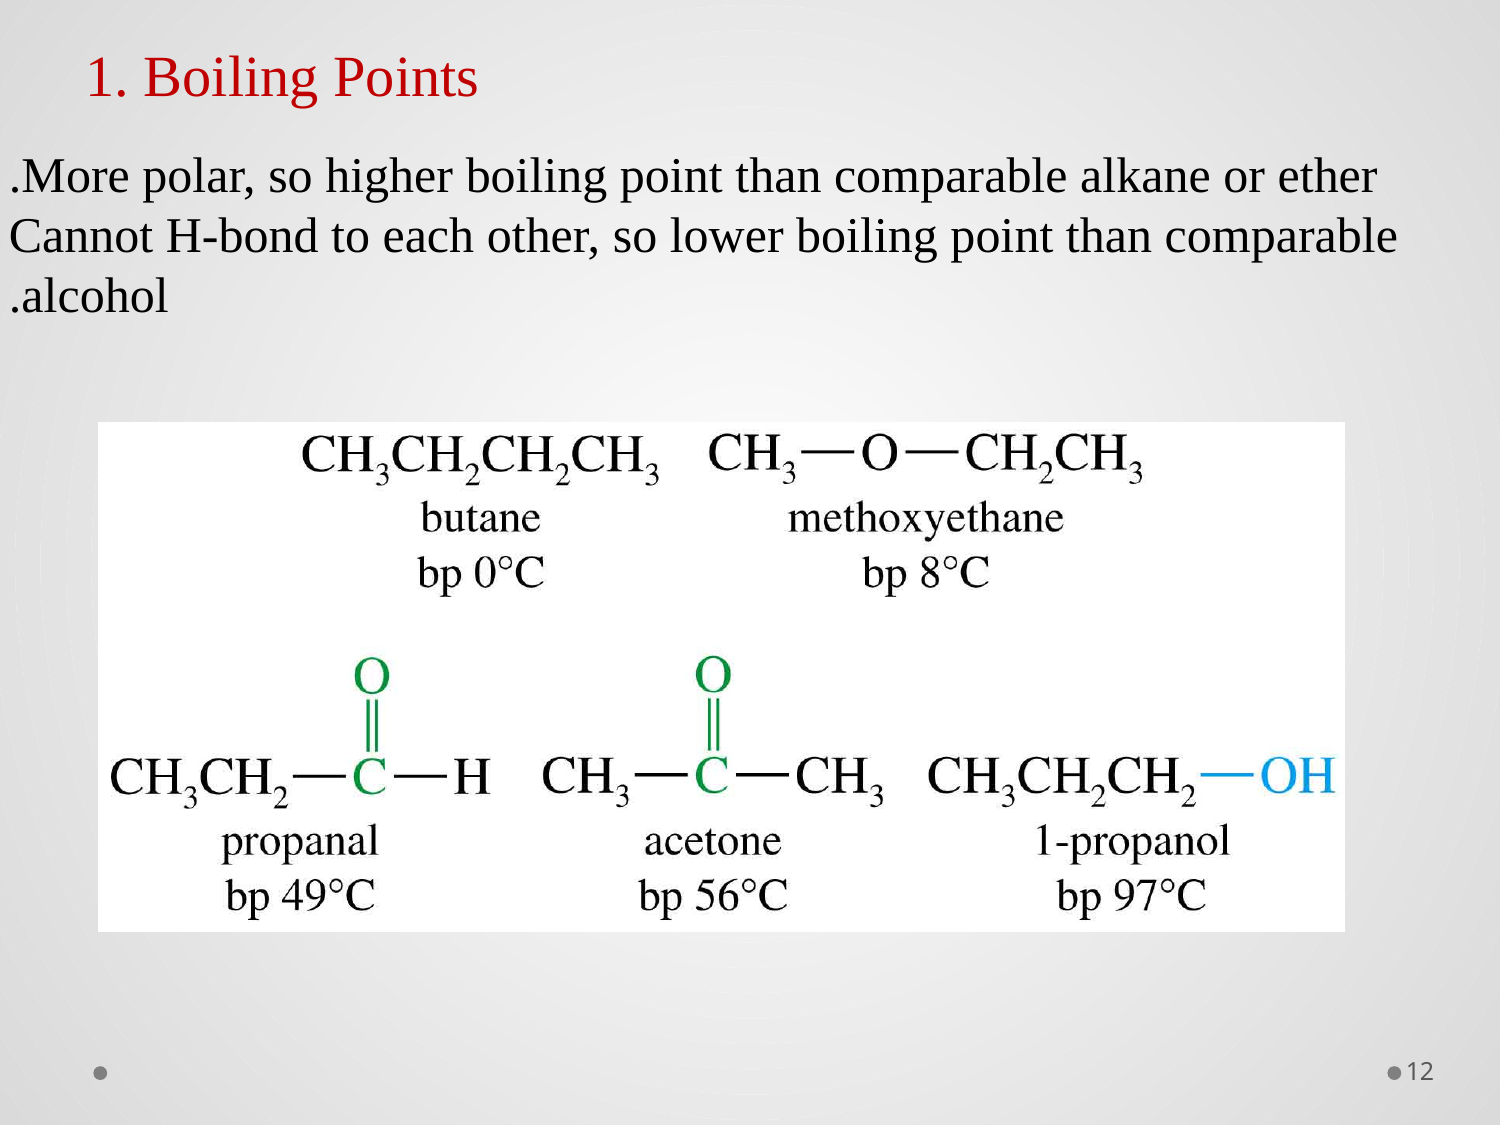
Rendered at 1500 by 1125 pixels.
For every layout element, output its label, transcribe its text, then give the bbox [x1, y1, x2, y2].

text_box 1. Boiling Points [70, 30, 510, 116]
picture [98, 421, 1345, 932]
slide_number 12 [1401, 1042, 1494, 1103]
text_box More polar, so higher boiling point than comparable alkane or ether. Cannot H-bond to each other, so lower boiling point than comparable alcohol. [0, 134, 1460, 330]
